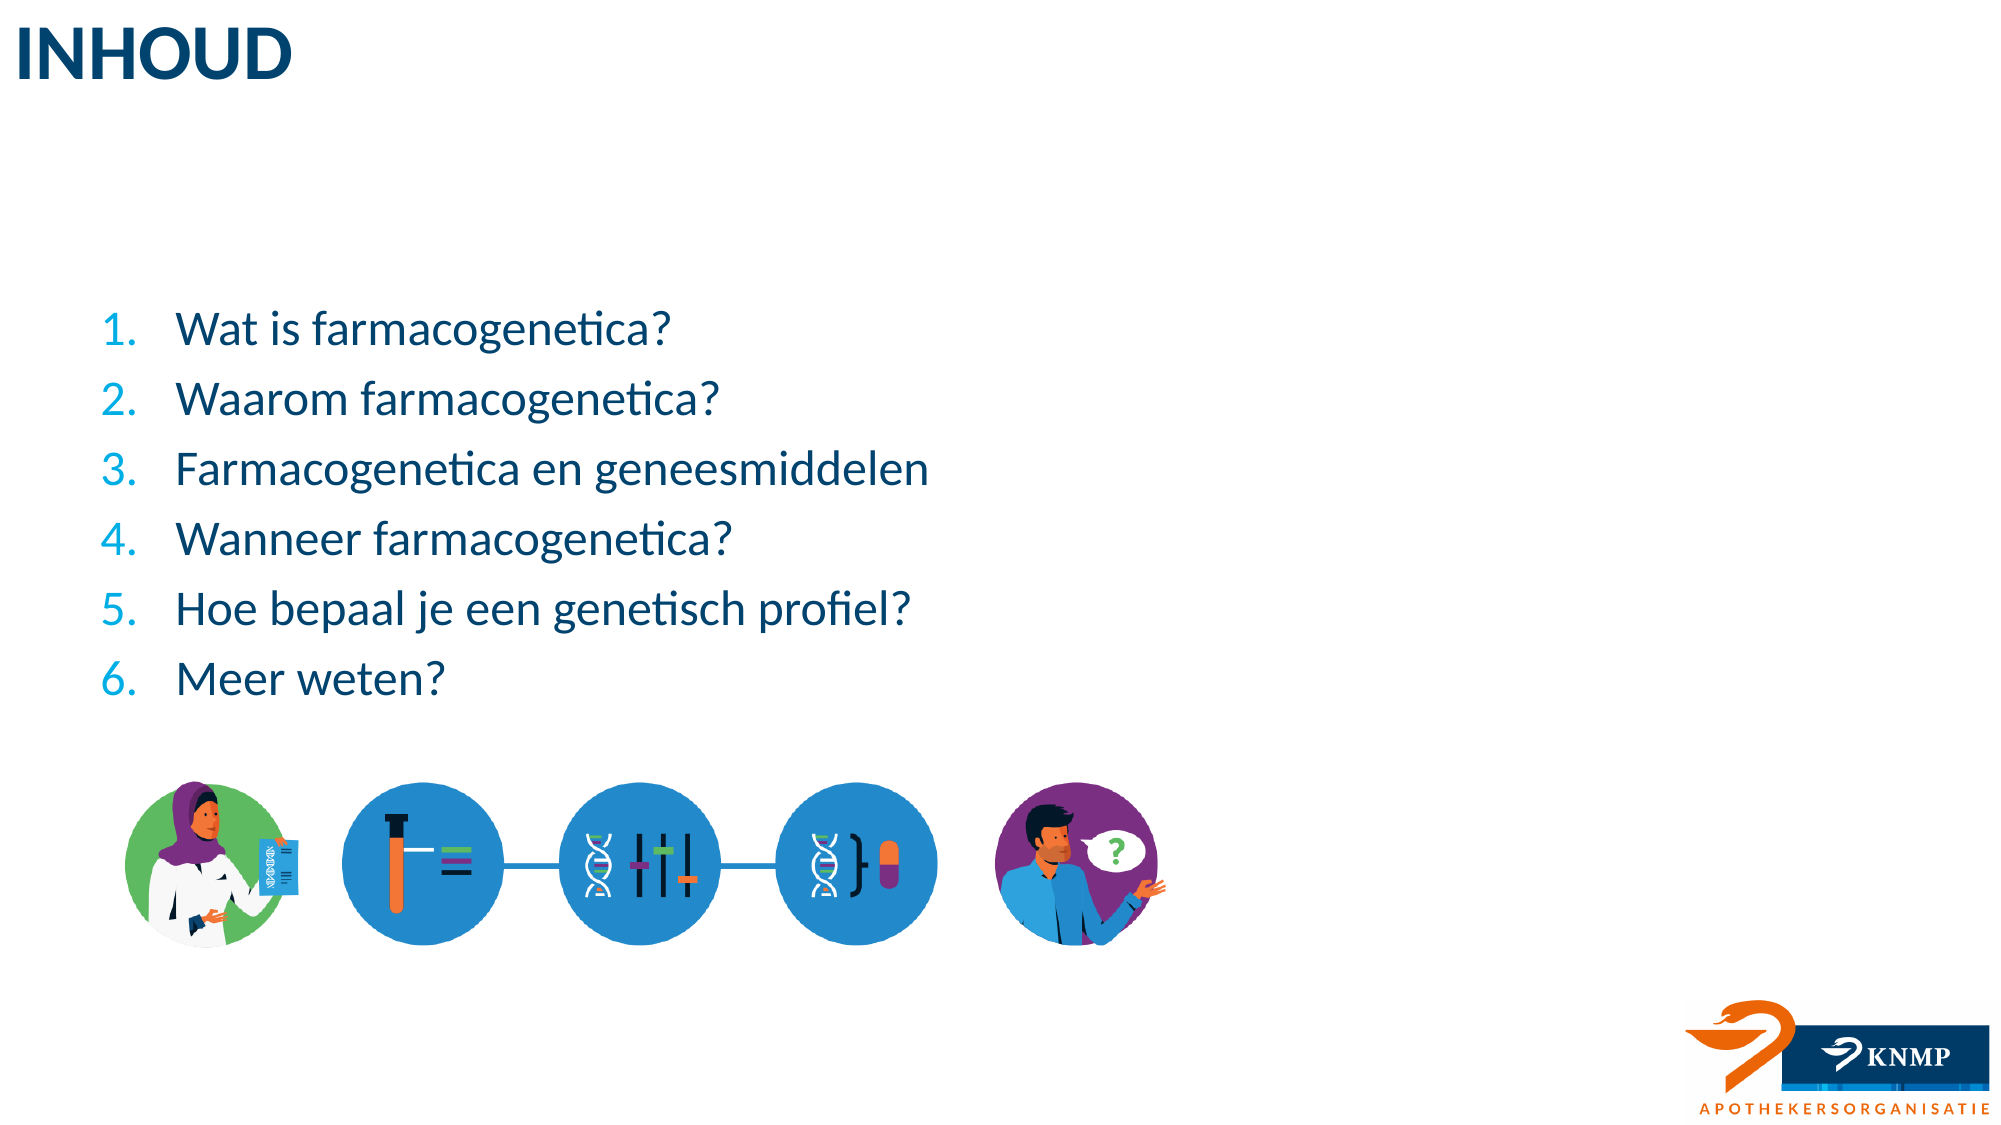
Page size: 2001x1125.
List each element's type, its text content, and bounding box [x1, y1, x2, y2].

list Wat is farmacogenetica? Waarom farmacogenetica? Farmacogenetica en geneesmiddelen Wanneer farmacogenetica? Hoe bepaal je een genetisch profiel? Meer weten? [100, 295, 1932, 1004]
title Inhoud [14, 0, 1915, 96]
picture [100, 751, 1202, 970]
picture [1685, 1000, 2000, 1125]
